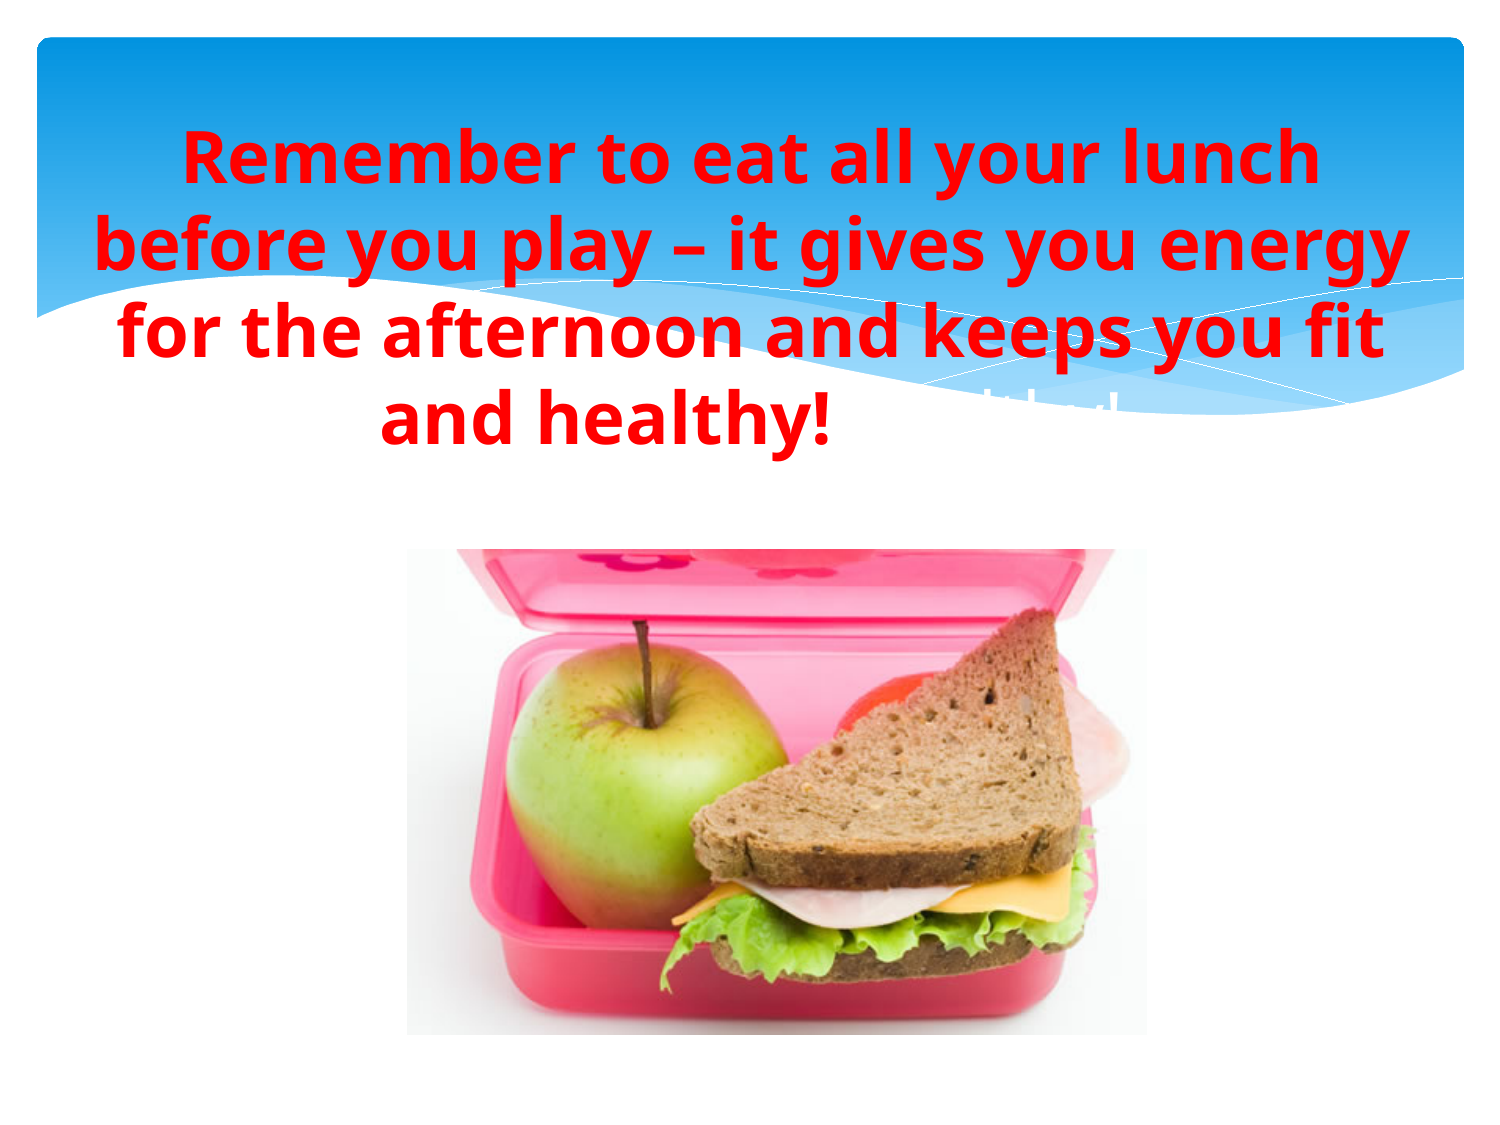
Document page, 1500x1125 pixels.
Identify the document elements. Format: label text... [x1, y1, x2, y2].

picture [407, 549, 1147, 1036]
title Remember to eat all your lunch before you play – it gives you energy for the afternoon and keeps you fit and healthy! healthy! [76, 101, 1427, 468]
